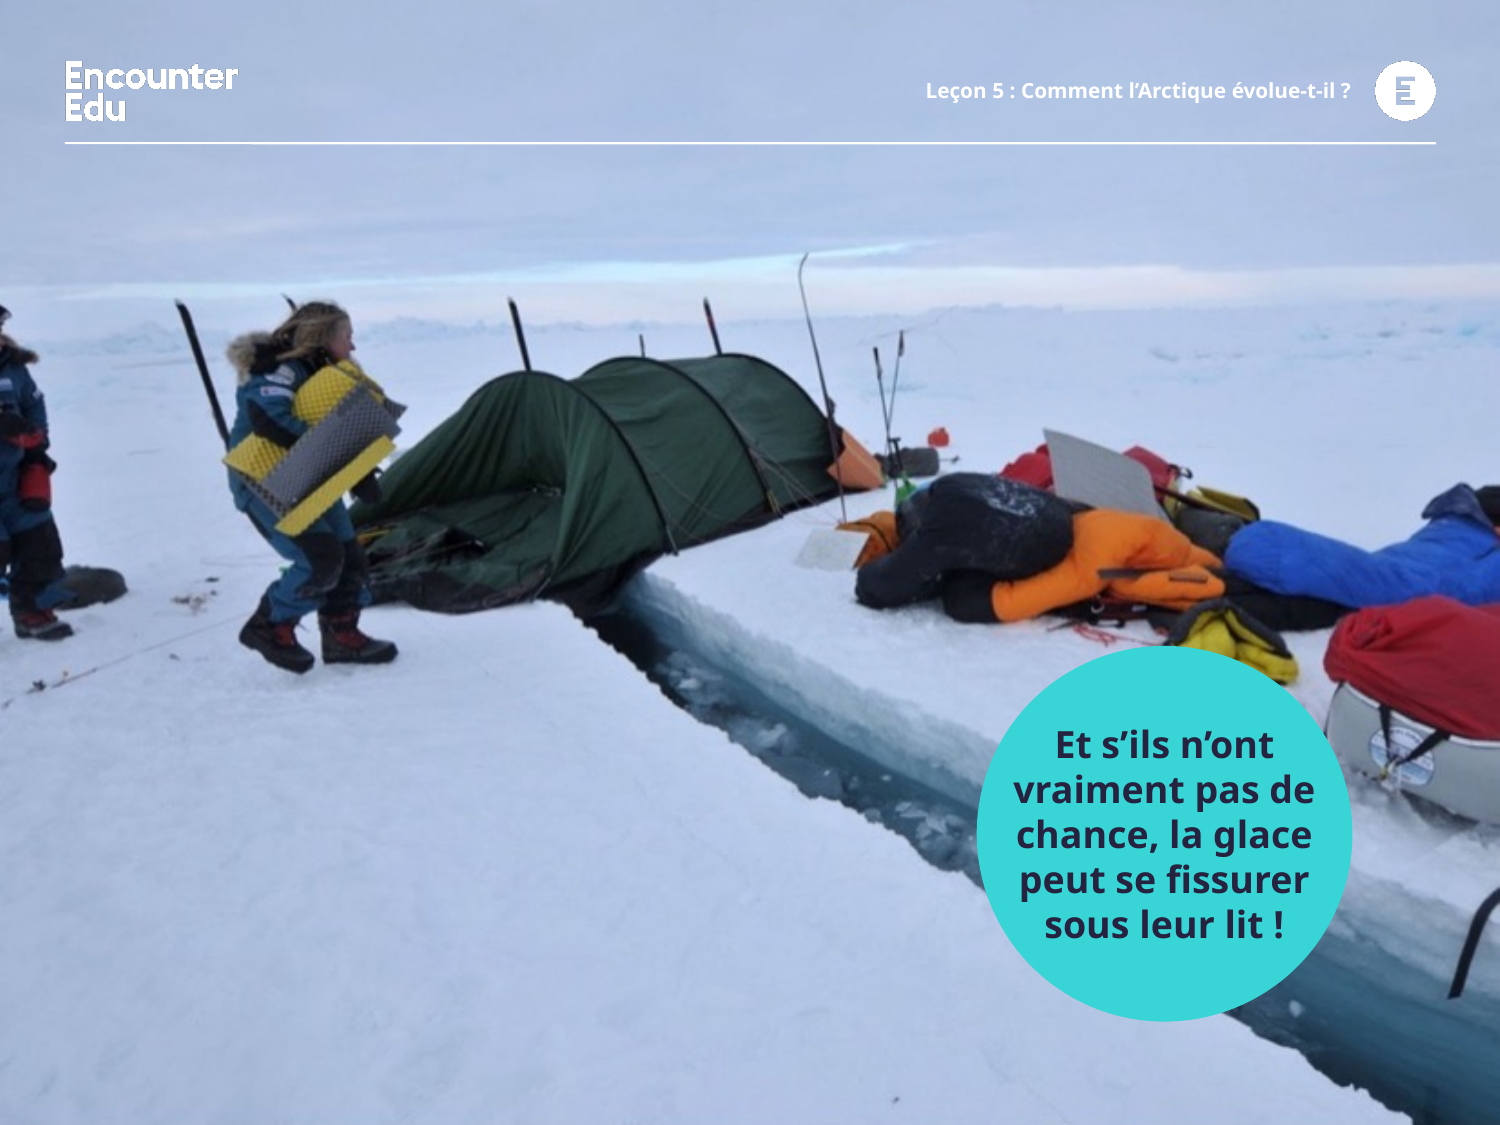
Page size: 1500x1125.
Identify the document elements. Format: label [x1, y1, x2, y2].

picture [0, 0, 1500, 1125]
text_box [976, 645, 1353, 1022]
